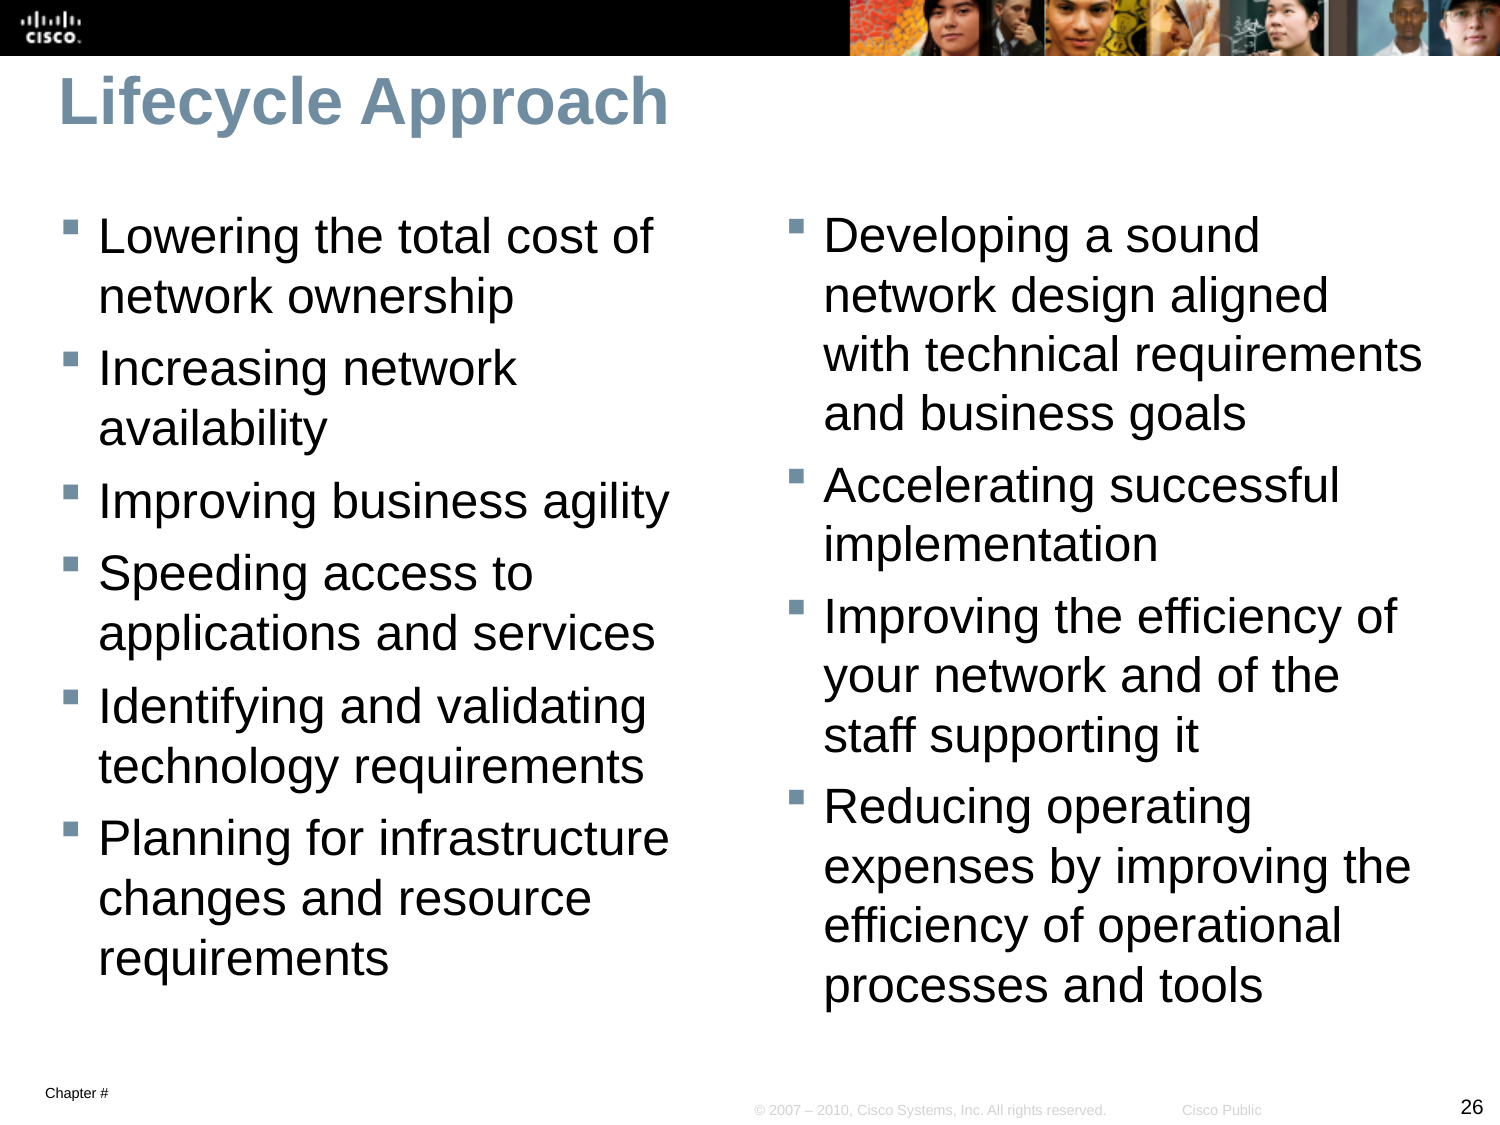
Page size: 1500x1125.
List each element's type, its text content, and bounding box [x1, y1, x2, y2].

picture [0, 0, 1500, 56]
list Lowering the total cost of network ownership Increasing network availability Improving business agility Speeding access to applications and services Identifying and validating technology requirements Planning for infrastructure changes and resource requirements [45, 196, 714, 1049]
title Lifecycle Approach [44, 59, 1443, 182]
list Developing a sound network design aligned with technical requirements and business goals Accelerating successful implementation Improving the efficiency of your network and of the staff supporting it Reducing operating expenses by improving the efficiency of operational processes and tools [771, 196, 1439, 1049]
